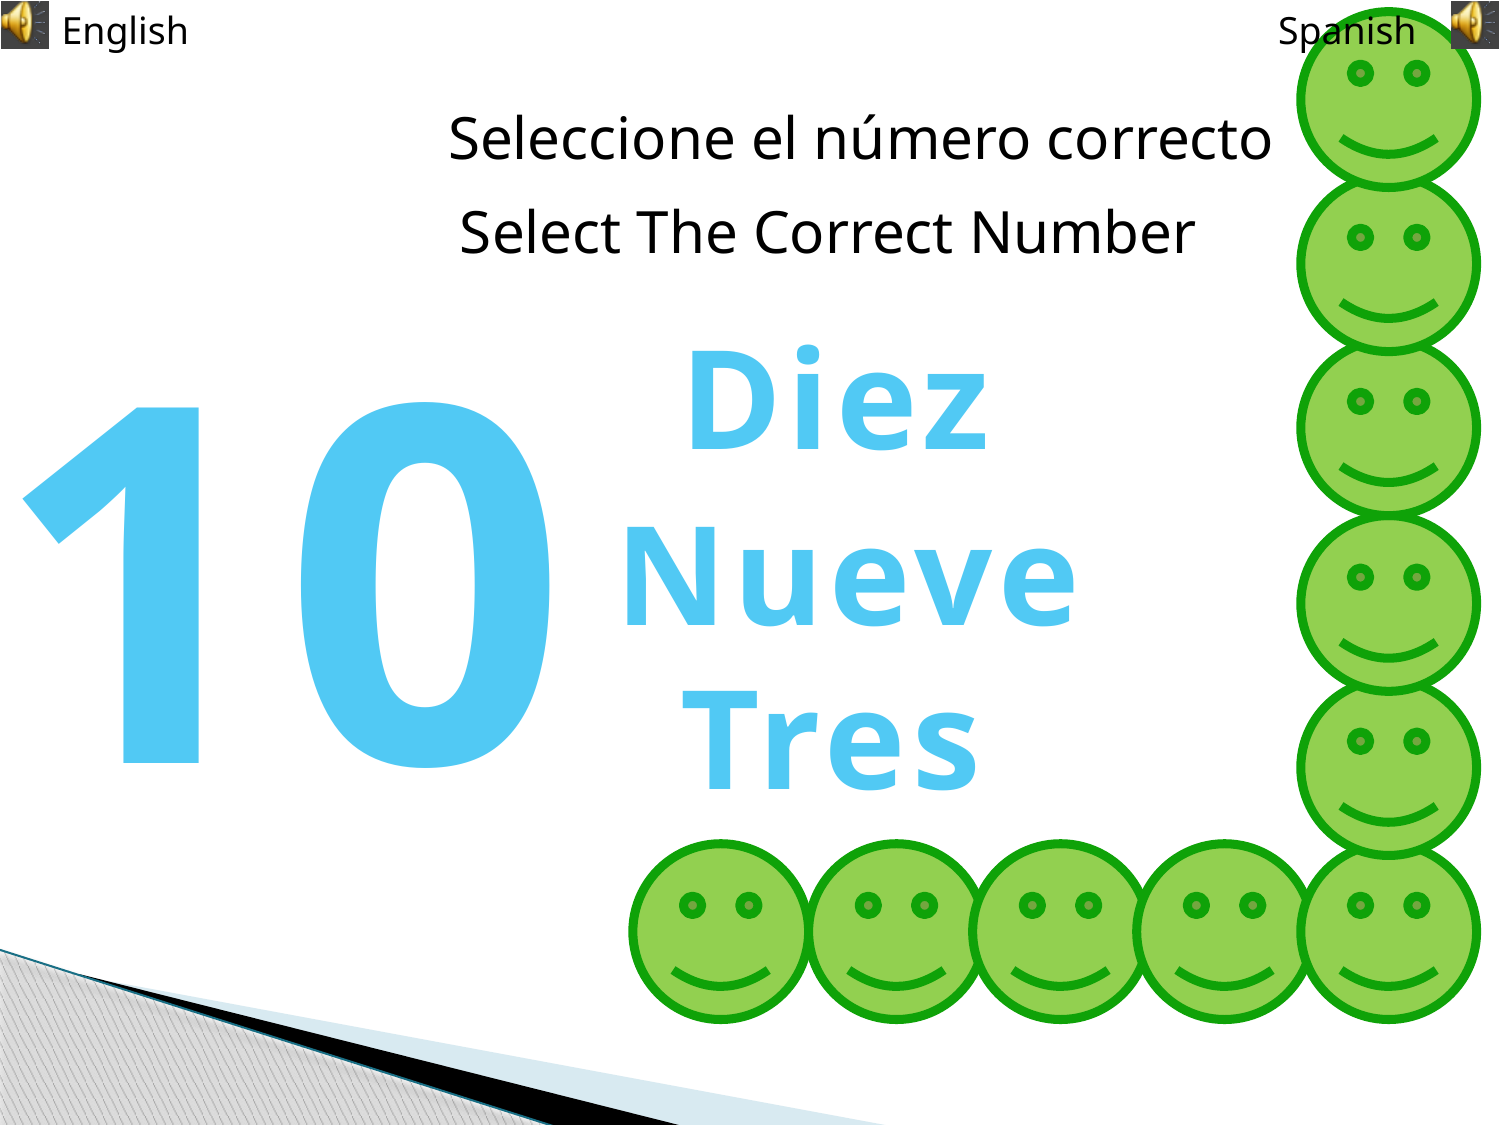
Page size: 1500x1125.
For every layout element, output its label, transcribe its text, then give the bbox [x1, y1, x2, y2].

text_box Nueve [600, 480, 1096, 661]
text_box [1296, 346, 1482, 521]
picture [0, 0, 51, 51]
text_box [1296, 850, 1482, 1025]
text_box [1296, 182, 1482, 357]
text_box [804, 839, 978, 1025]
text_box Diez [664, 304, 1005, 485]
text_box English [51, 0, 340, 60]
text_box 10 [0, 257, 584, 871]
text_box [1296, 686, 1482, 860]
text_box Select The Correct Number [445, 187, 1289, 273]
text_box [1296, 60, 1482, 193]
text_box Tres [664, 661, 996, 825]
text_box Spanish [1113, 0, 1449, 60]
text_box [968, 839, 1143, 1025]
picture [1449, 0, 1500, 51]
text_box [1296, 516, 1482, 696]
text_box [1132, 839, 1307, 1025]
text_box [628, 839, 809, 1025]
text_box Seleccione el número correcto [433, 93, 1325, 179]
